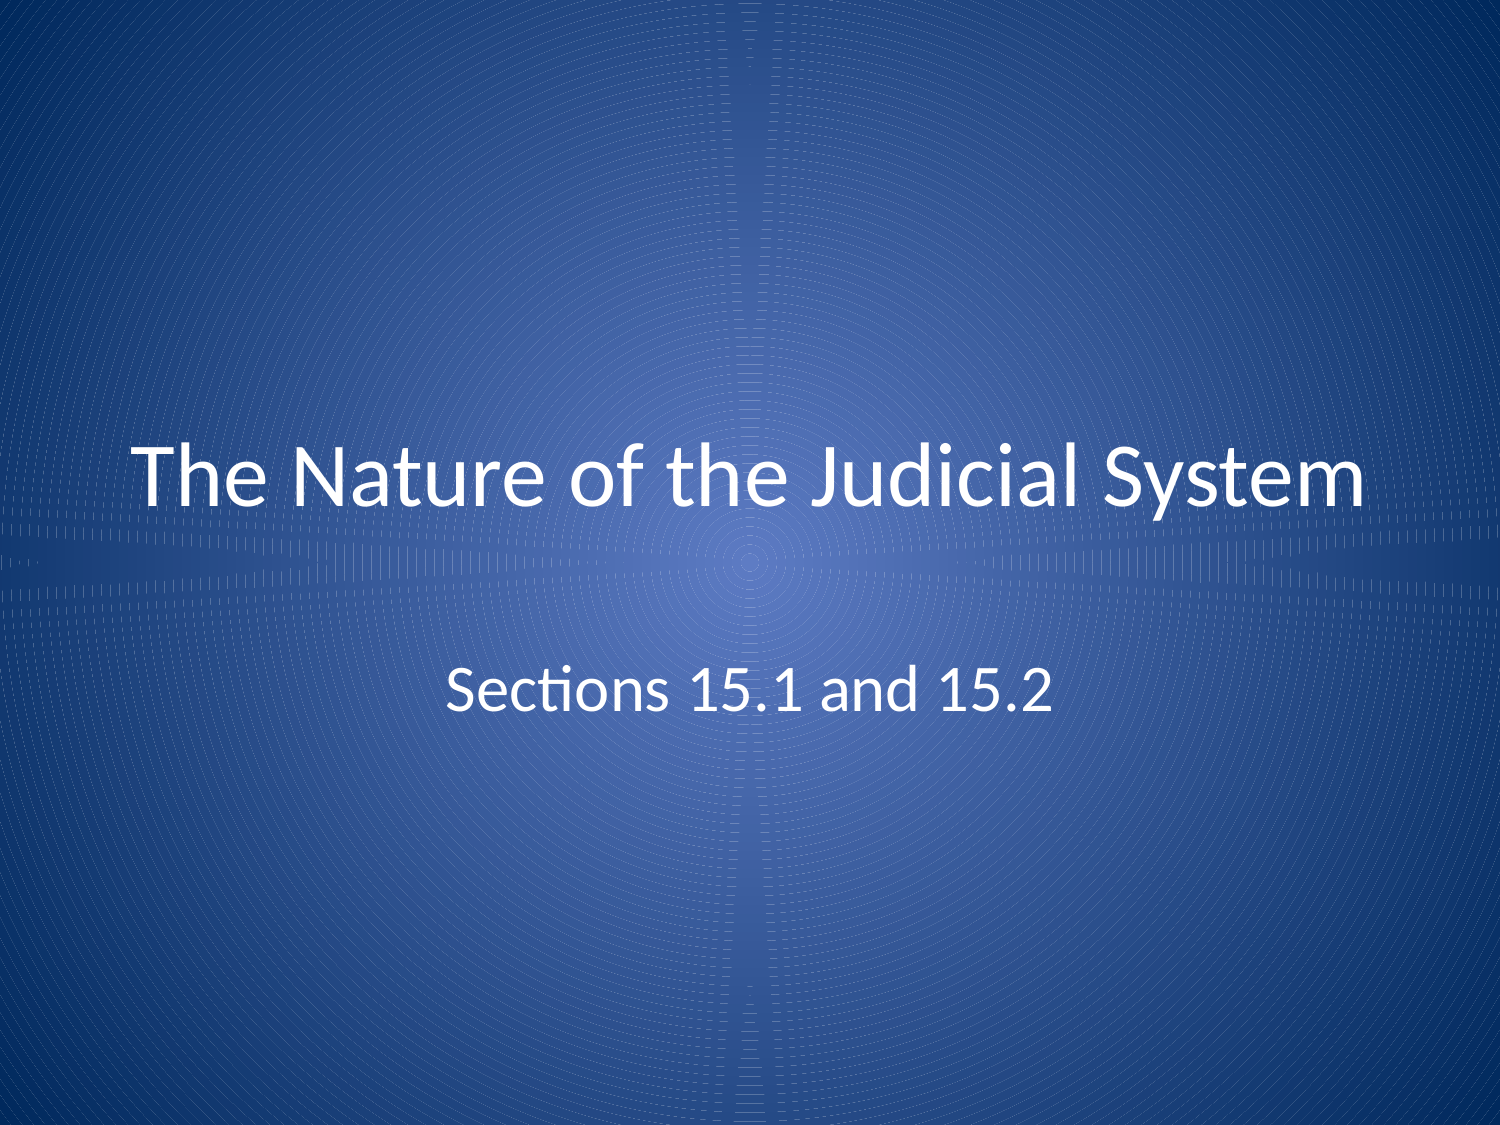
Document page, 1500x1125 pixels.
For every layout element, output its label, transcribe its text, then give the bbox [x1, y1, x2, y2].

title The Nature of the Judicial System [112, 349, 1388, 591]
subtitle Sections 15.1 and 15.2 [225, 637, 1275, 925]
